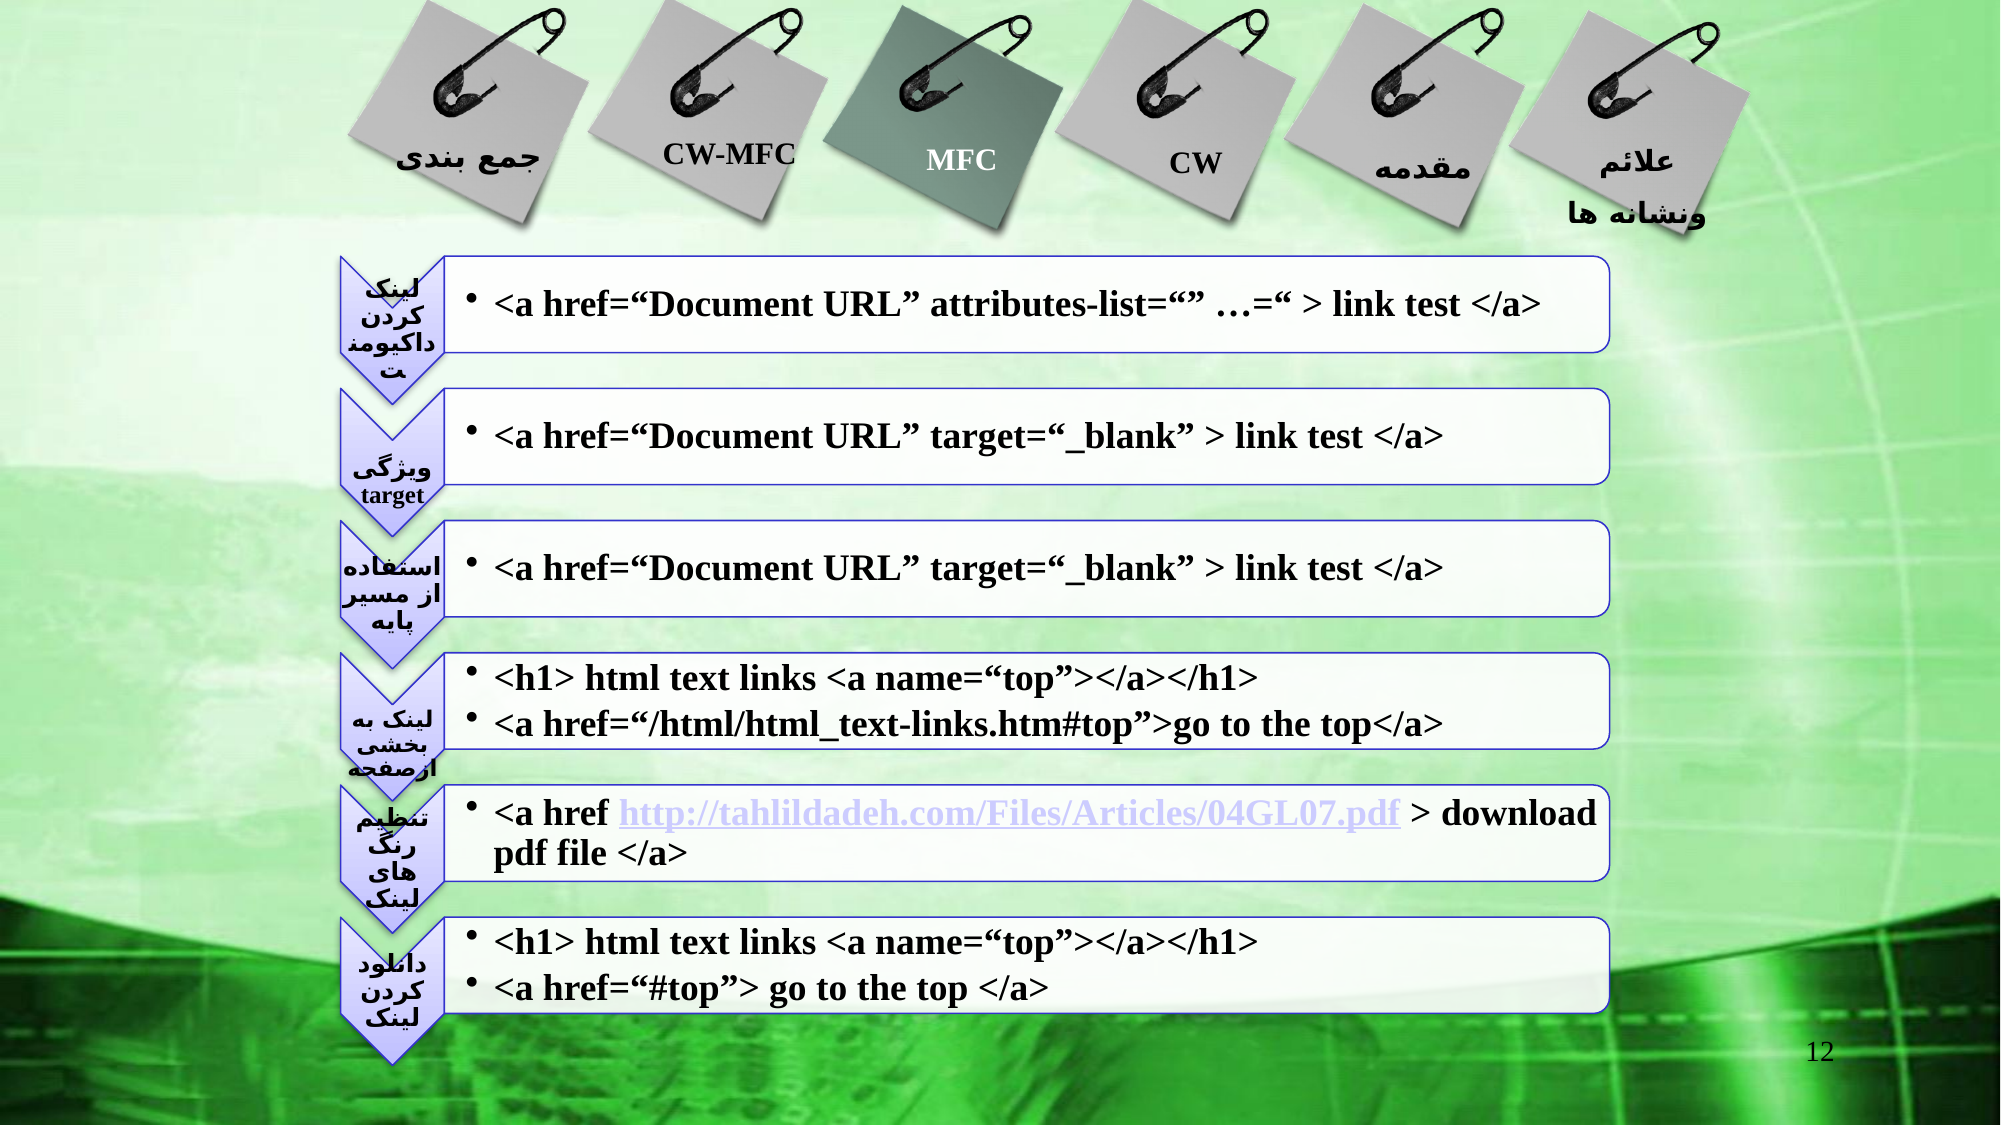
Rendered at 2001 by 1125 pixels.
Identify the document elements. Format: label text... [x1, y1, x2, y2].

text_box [340, 255, 1610, 1067]
picture [0, 0, 2001, 1125]
slide_number 12 [1433, 1024, 1851, 1101]
